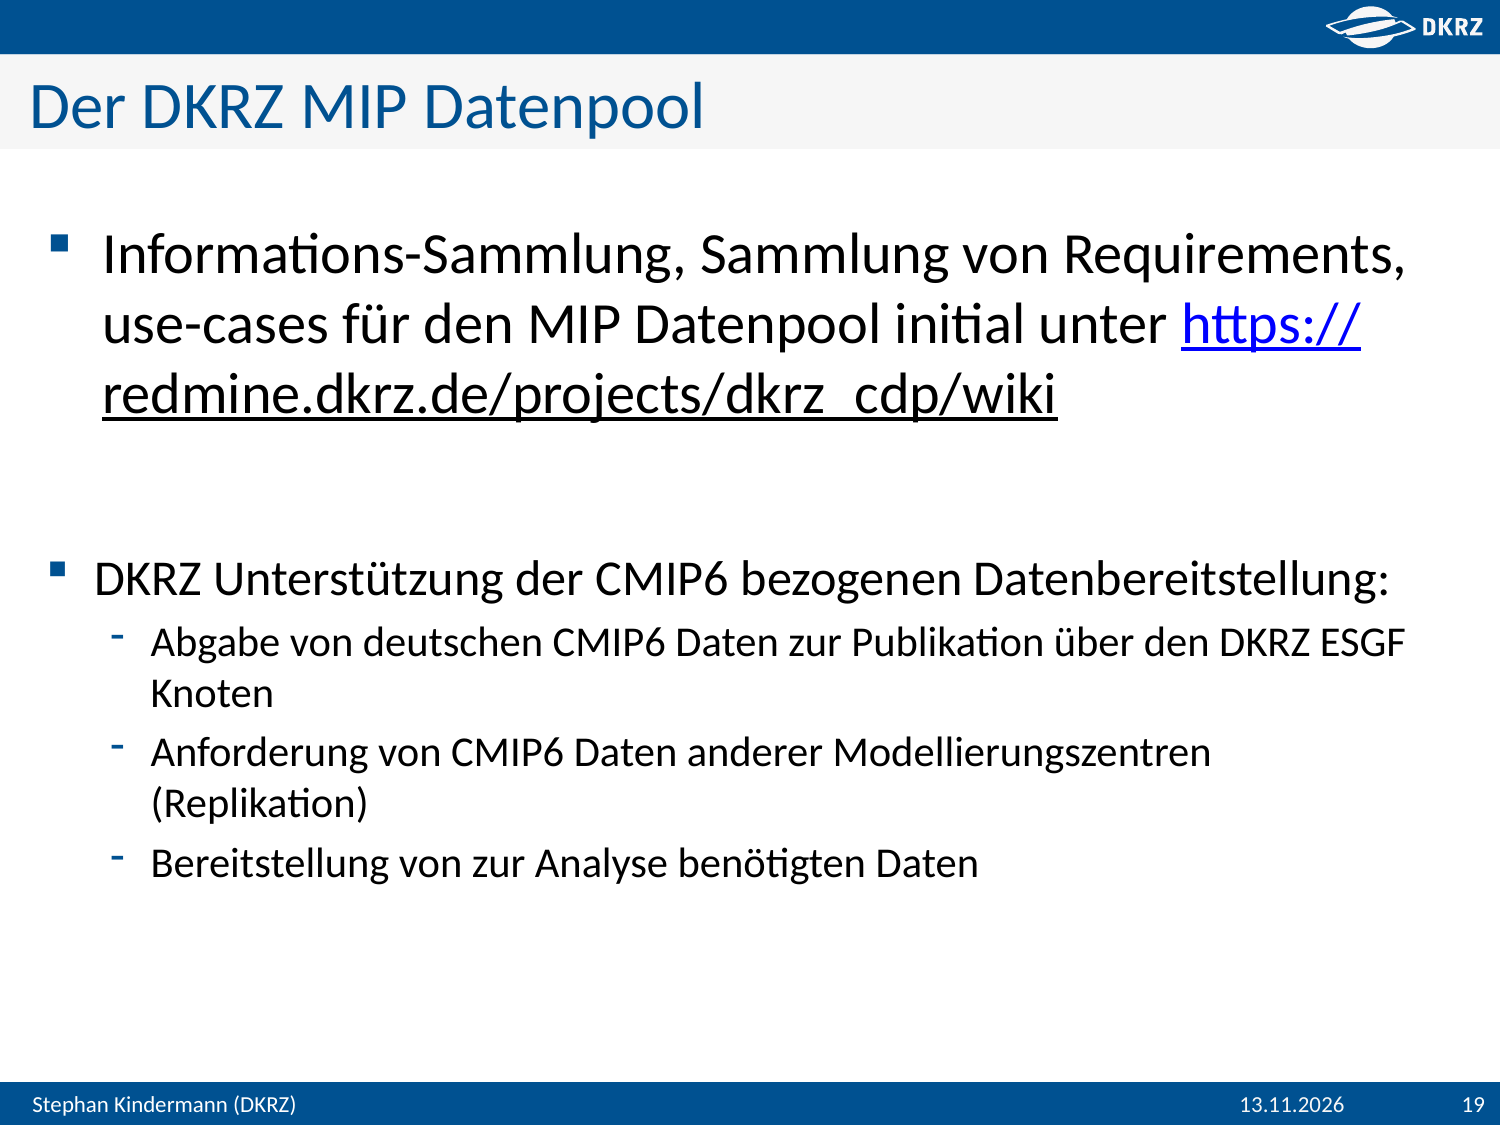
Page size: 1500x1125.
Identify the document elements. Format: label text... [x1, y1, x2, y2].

list Informations-Sammlung, Sammlung von Requirements, use-cases für den MIP Datenpool initial unter https://redmine.dkrz.de/projects/dkrz_cdp/wiki [31, 172, 1425, 468]
slide_number 19 [1376, 1082, 1500, 1125]
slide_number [1187, 1082, 1360, 1125]
title Der DKRZ MIP Datenpool [0, 54, 1500, 149]
text_box DKRZ Unterstützung der CMIP6 bezogenen Datenbereitstellung: Abgabe von deutschen CMIP6 Daten zur Publikation über den DKRZ ESGF Knoten Anforderung von CMIP6 Daten anderer Modellierungszentren (Replikation) Bereitstellung von zur Analyse benötigten Daten [31, 508, 1425, 923]
